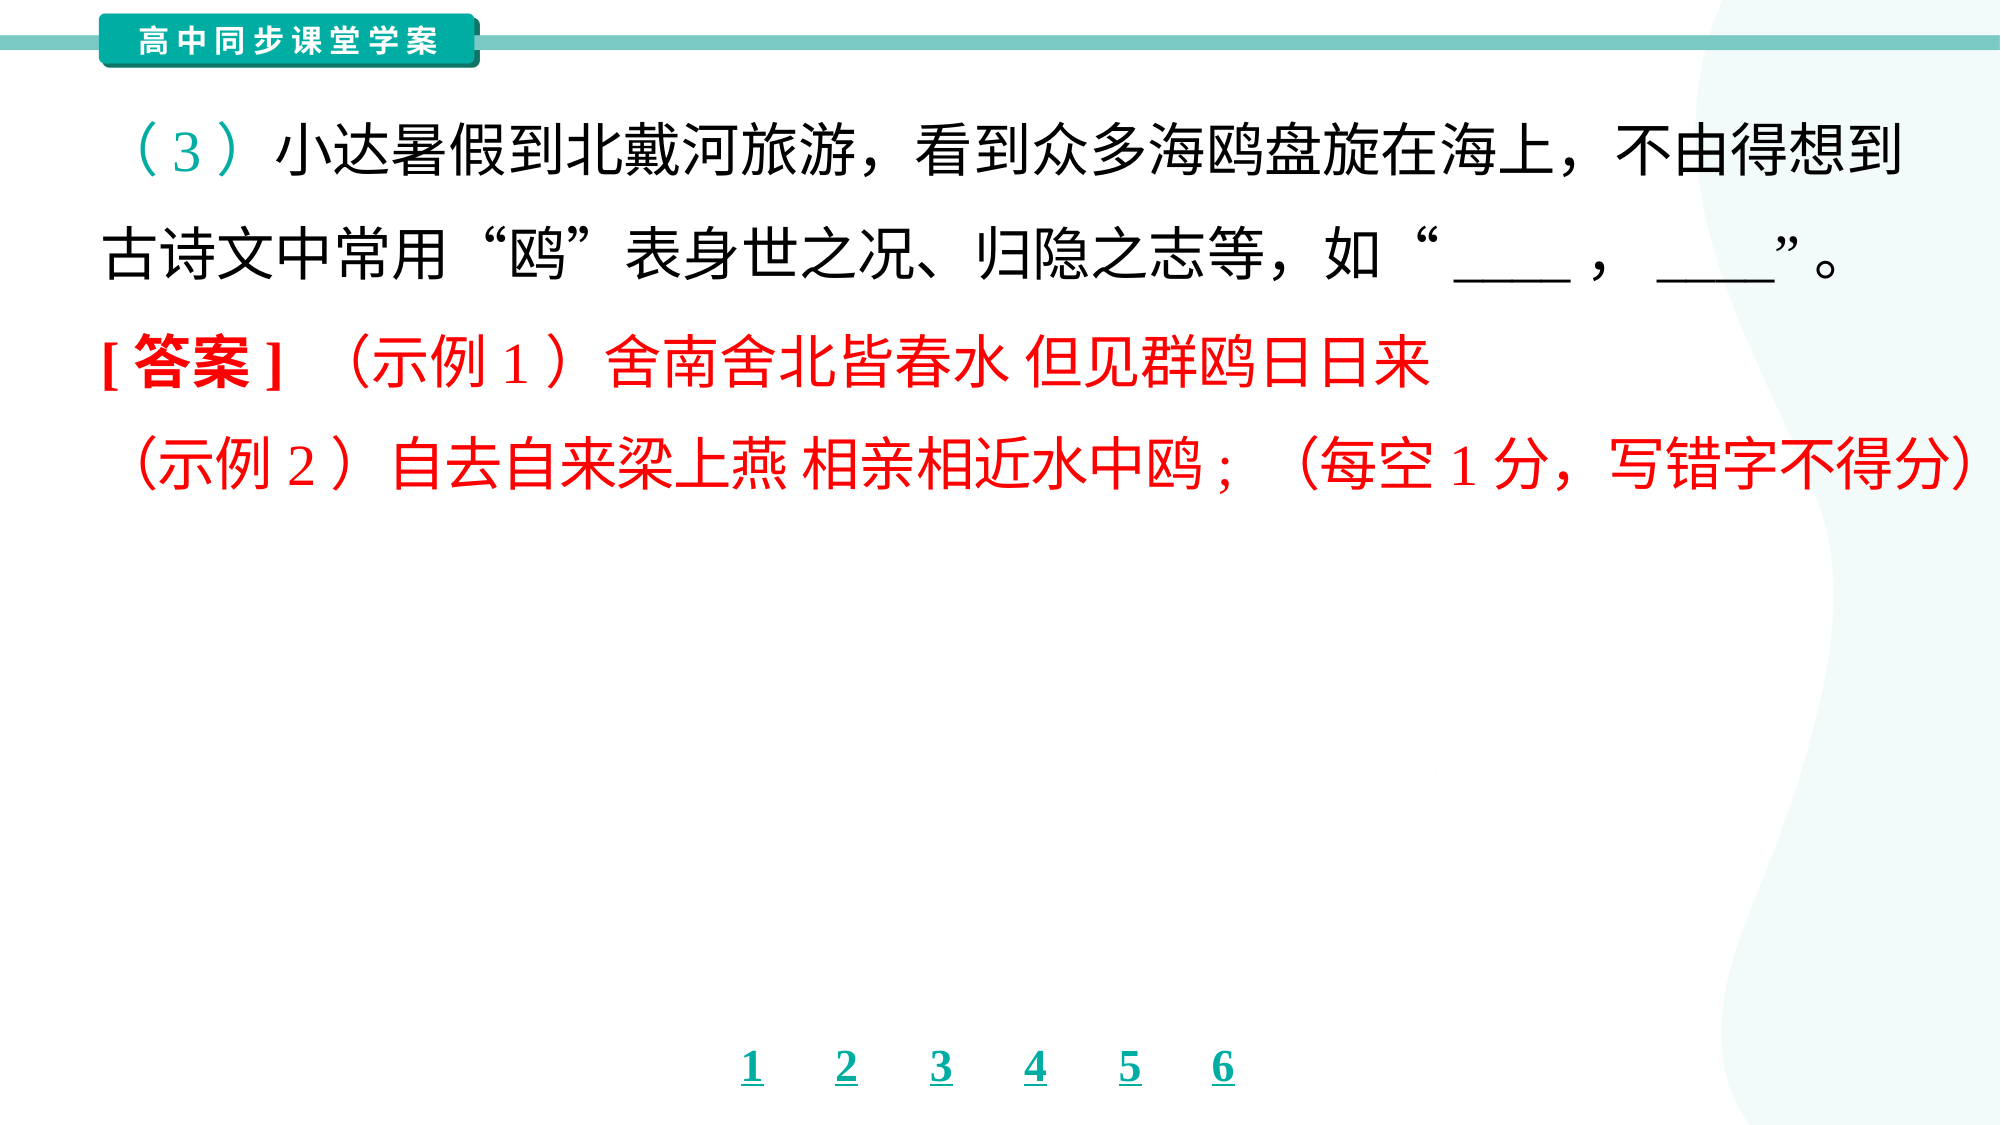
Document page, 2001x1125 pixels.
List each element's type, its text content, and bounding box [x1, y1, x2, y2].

text_box [答案] （示例1）舍南舍北皆春水 但见群鸥日日来 （示例2）自去自来梁上燕 相亲相近水中鸥; （每空1分，写错字不得分） [100, 288, 1899, 486]
picture [0, 0, 2000, 1125]
text_box （3）小达暑假到北戴河旅游，看到众多海鸥盘旋在海上，不由得想到 古诗文中常用“鸥”表身世之况、归隐之志等，如“____，____”。 [100, 76, 1899, 277]
